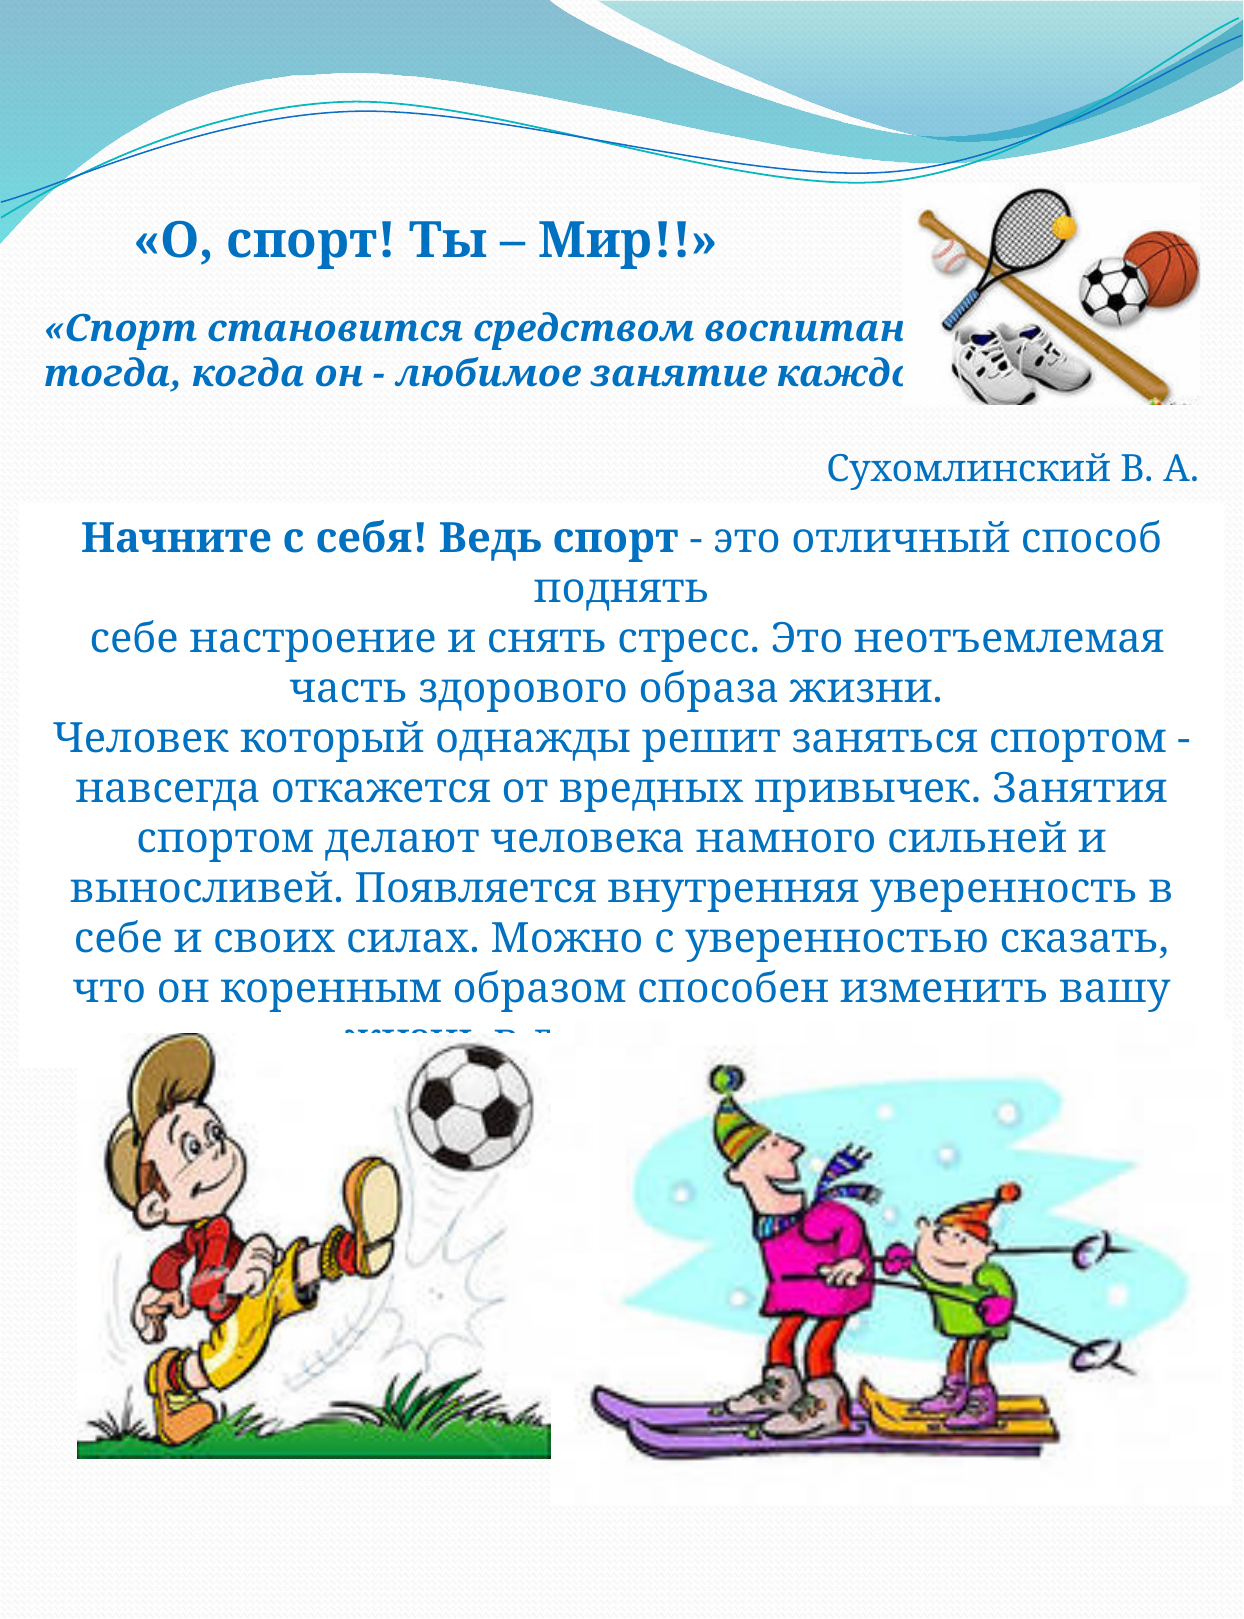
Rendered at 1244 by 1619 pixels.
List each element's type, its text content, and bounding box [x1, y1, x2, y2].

text_box [895, 296, 1206, 418]
text_box «Спорт становится средством воспитания тогда, когда он - любимое занятие каждого.» Сухомлинский В. А. [28, 296, 1215, 496]
text_box Диагностика [70, 1034, 77, 1069]
picture [77, 1021, 1232, 1506]
text_box Диагностика [86, 1022, 550, 1033]
text_box «О, спорт! Ты – Мир!!» [118, 200, 734, 276]
text_box Начните с себя! Ведь спорт - это отличный способ поднять себе настроение и снять стресс. Это неотъемлемая часть здорового образа жизни. Человек который однажды решит заняться спортом - навсегда откажется от вредных привычек. Занятия спортом делают человека намного сильней и выносливей. Появляется внутренняя уверенность в себе и своих силах. Можно с уверенностью сказать, что он коренным образом способен изменить вашу жизнь в лучшую сторону! [19, 503, 1224, 1069]
picture [902, 182, 1201, 405]
